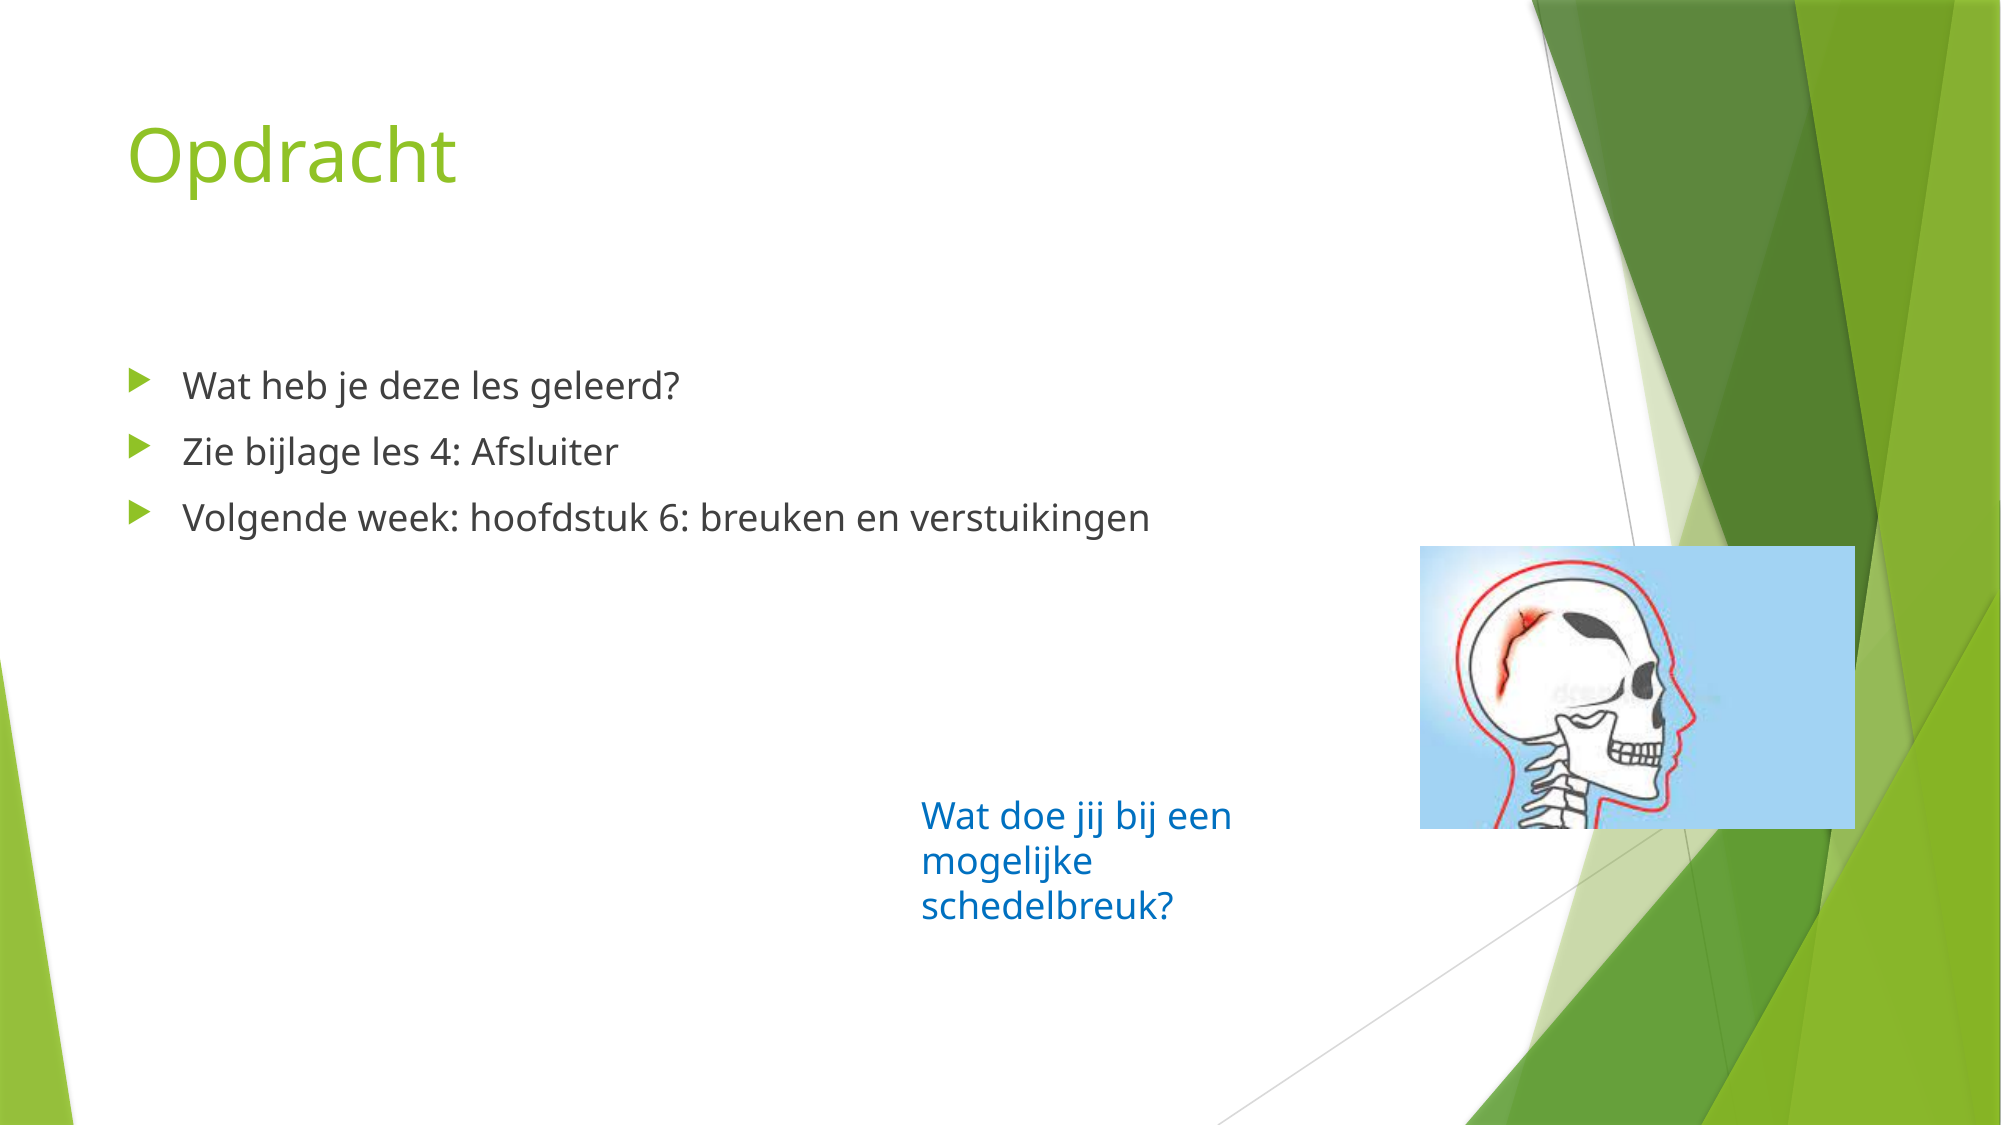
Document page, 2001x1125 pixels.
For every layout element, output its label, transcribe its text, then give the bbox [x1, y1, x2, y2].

picture [1419, 545, 1856, 830]
text_box Wat doe jij bij een mogelijke schedelbreuk? [906, 784, 1311, 935]
list Wat heb je deze les geleerd? Zie bijlage les 4: Afsluiter Volgende week: hoofdstuk 6: breuken en verstuikingen [111, 354, 1522, 992]
title Opdracht [111, 99, 1522, 317]
